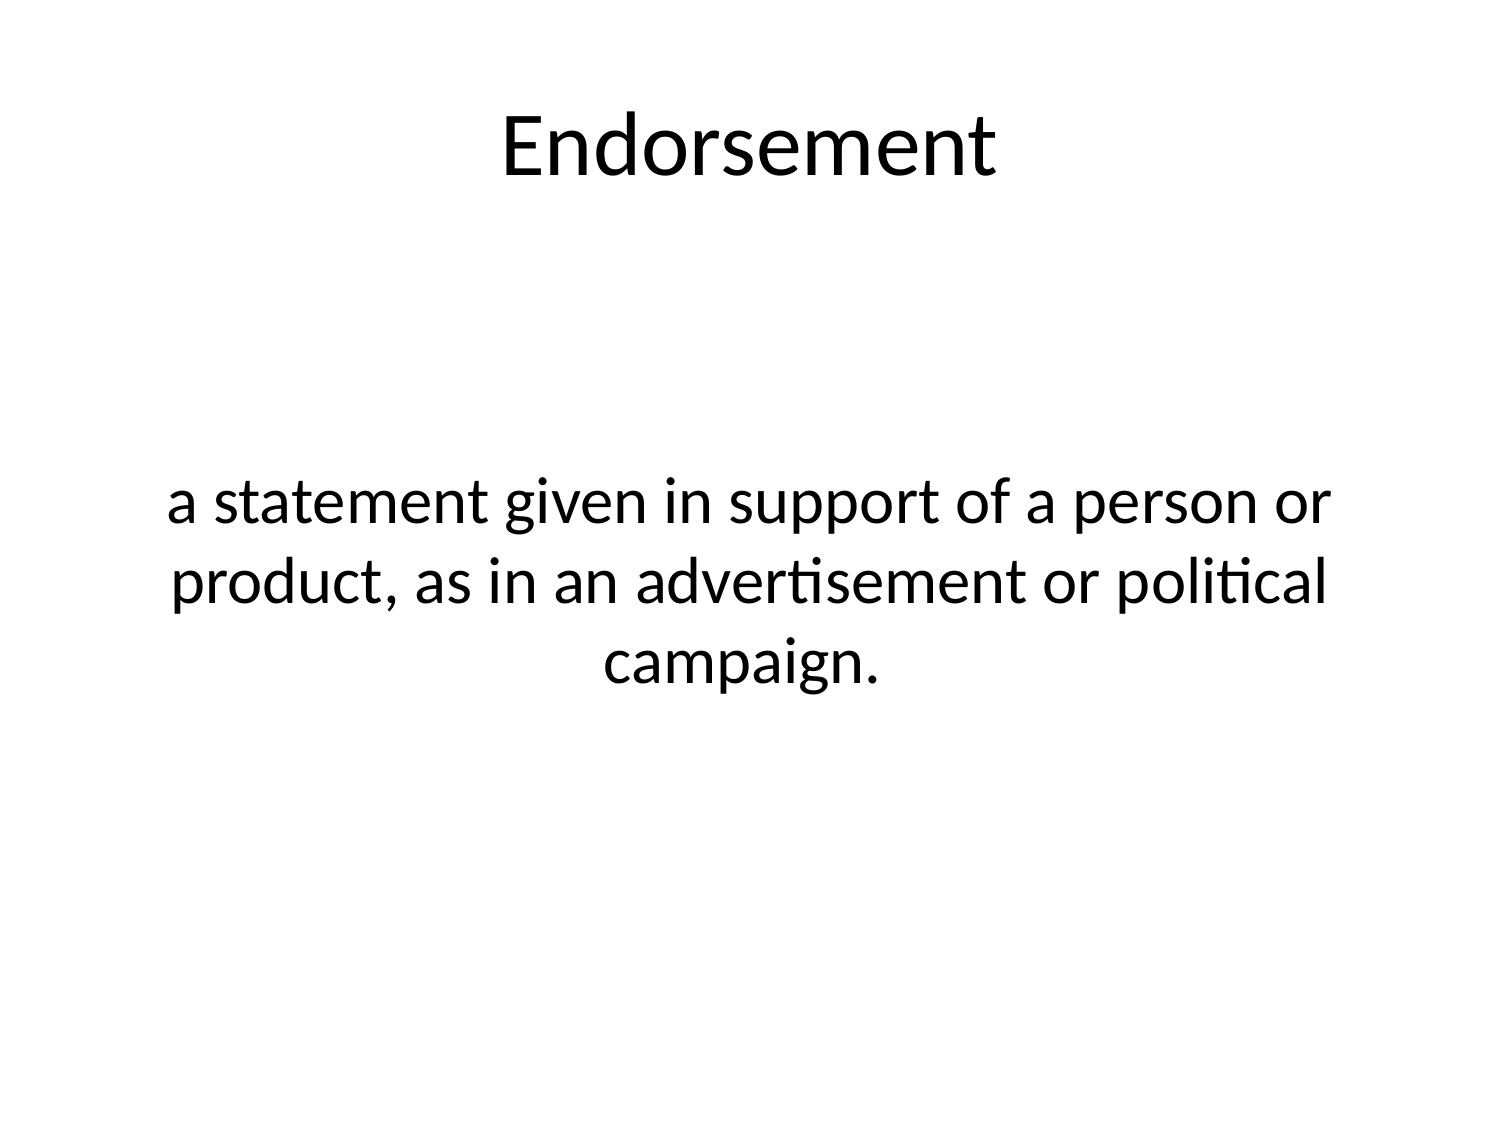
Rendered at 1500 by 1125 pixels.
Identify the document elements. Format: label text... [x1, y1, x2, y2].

list a statement given in support of a person or product, as in an advertisement or political campaign. [75, 262, 1425, 1005]
title Endorsement [75, 45, 1425, 233]
